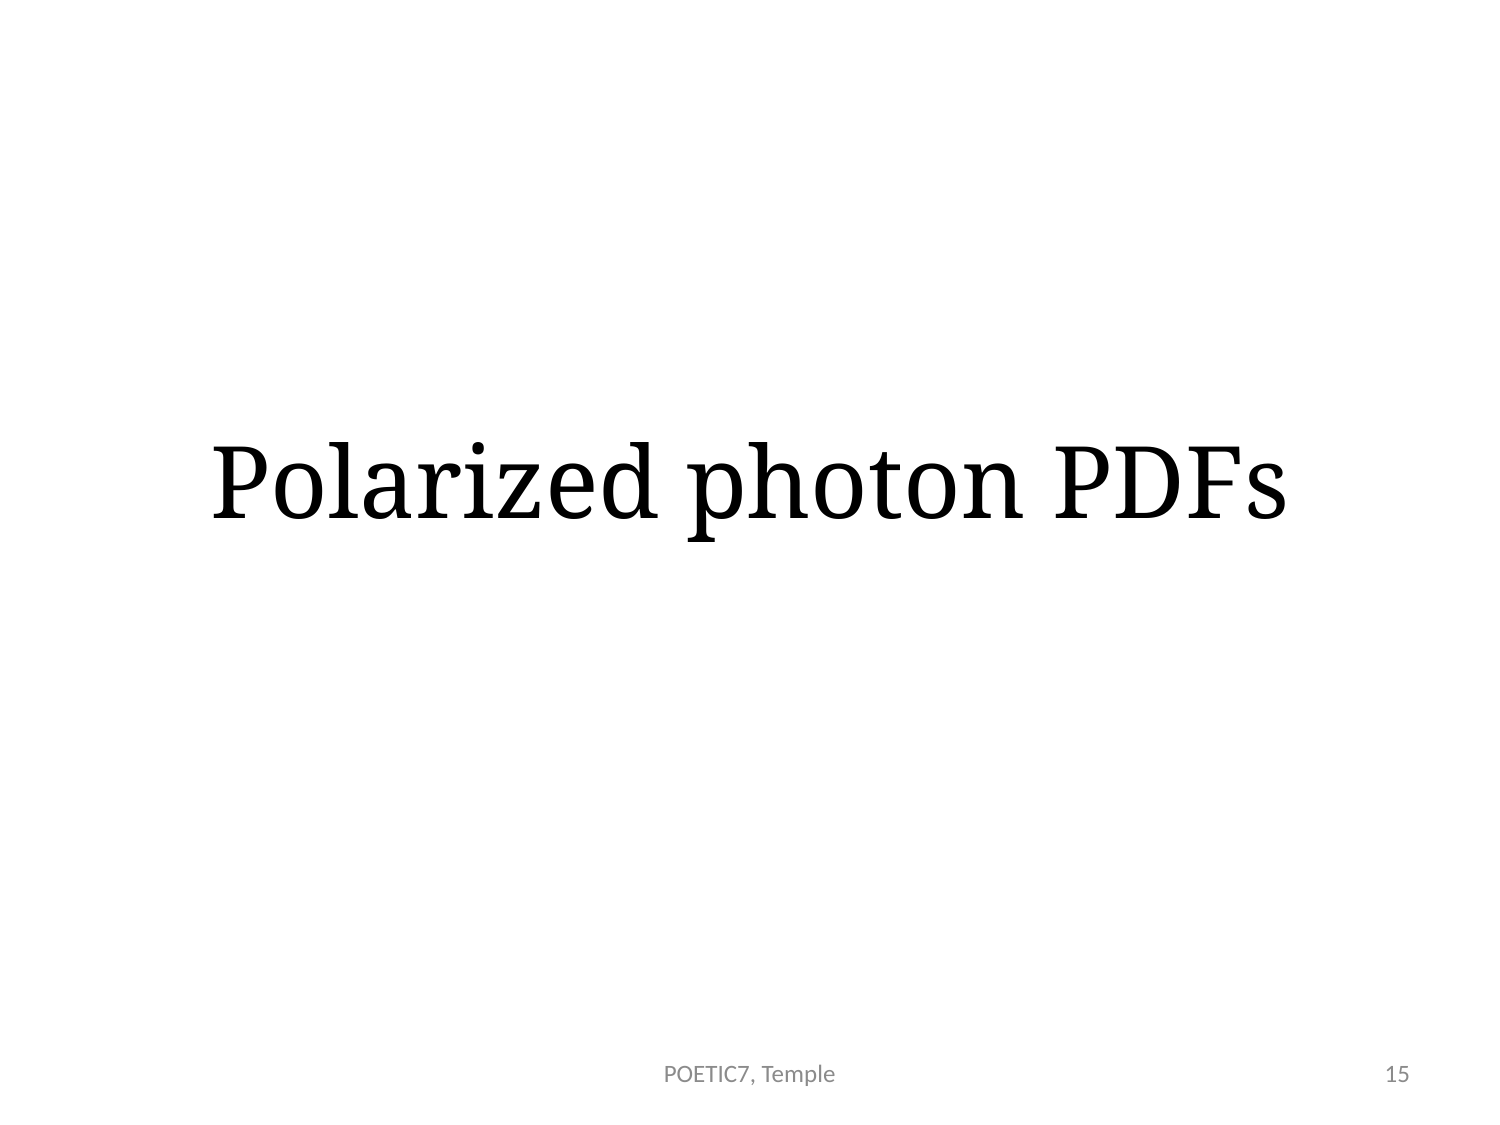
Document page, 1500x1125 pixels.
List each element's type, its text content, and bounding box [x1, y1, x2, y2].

title Polarized photon PDFs [75, 385, 1425, 573]
footer POETIC7, Temple [512, 1042, 988, 1103]
slide_number 15 [1074, 1042, 1425, 1103]
